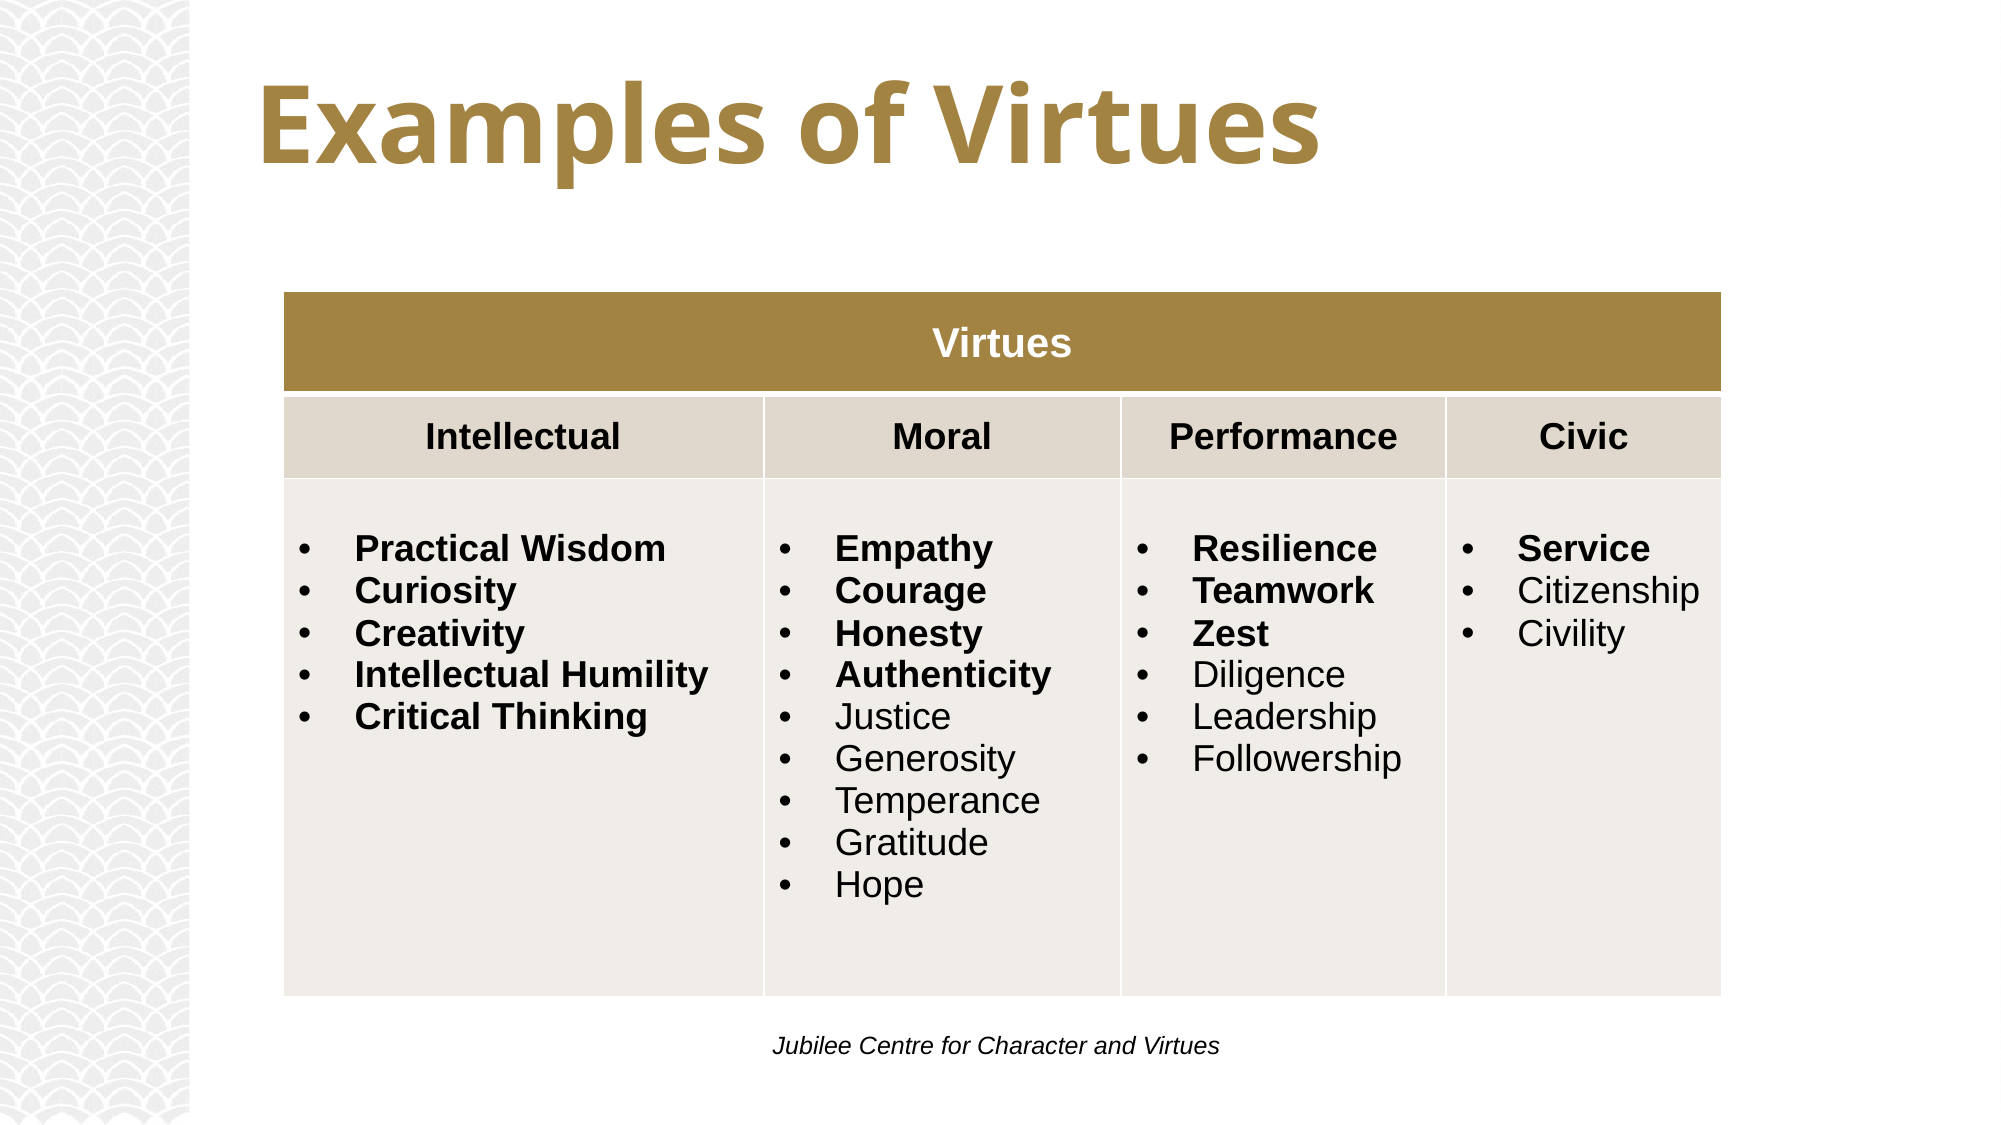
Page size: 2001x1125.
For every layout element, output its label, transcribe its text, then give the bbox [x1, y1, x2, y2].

table_cell Civic​ [1447, 397, 1721, 478]
table_cell Resilience​ Teamwork​ Zest​ Diligence​ Leadership​ Followership​ [1122, 479, 1445, 996]
title Examples of Virtues [239, 56, 1863, 201]
text_box Jubilee Centre for Character and Virtues [340, 1022, 1660, 1068]
table_cell Practical Wisdom​ Curiosity​ Creativity​ Intellectual Humility​ Critical Thinking​ [284, 479, 763, 996]
table_cell Intellectual​ [284, 397, 763, 478]
table_cell Empathy​ Courage​ Honesty​ Authenticity​ Justice​ Generosity​ Temperance​ Gratitude​ Hope​ [765, 479, 1120, 996]
table_cell Service​ Citizenship​ Civility​ [1447, 479, 1721, 996]
table_cell Performance​ [1122, 397, 1445, 478]
table_cell Moral​ [765, 397, 1120, 478]
table_header Virtues​ [284, 292, 1721, 391]
picture [0, 0, 189, 1125]
